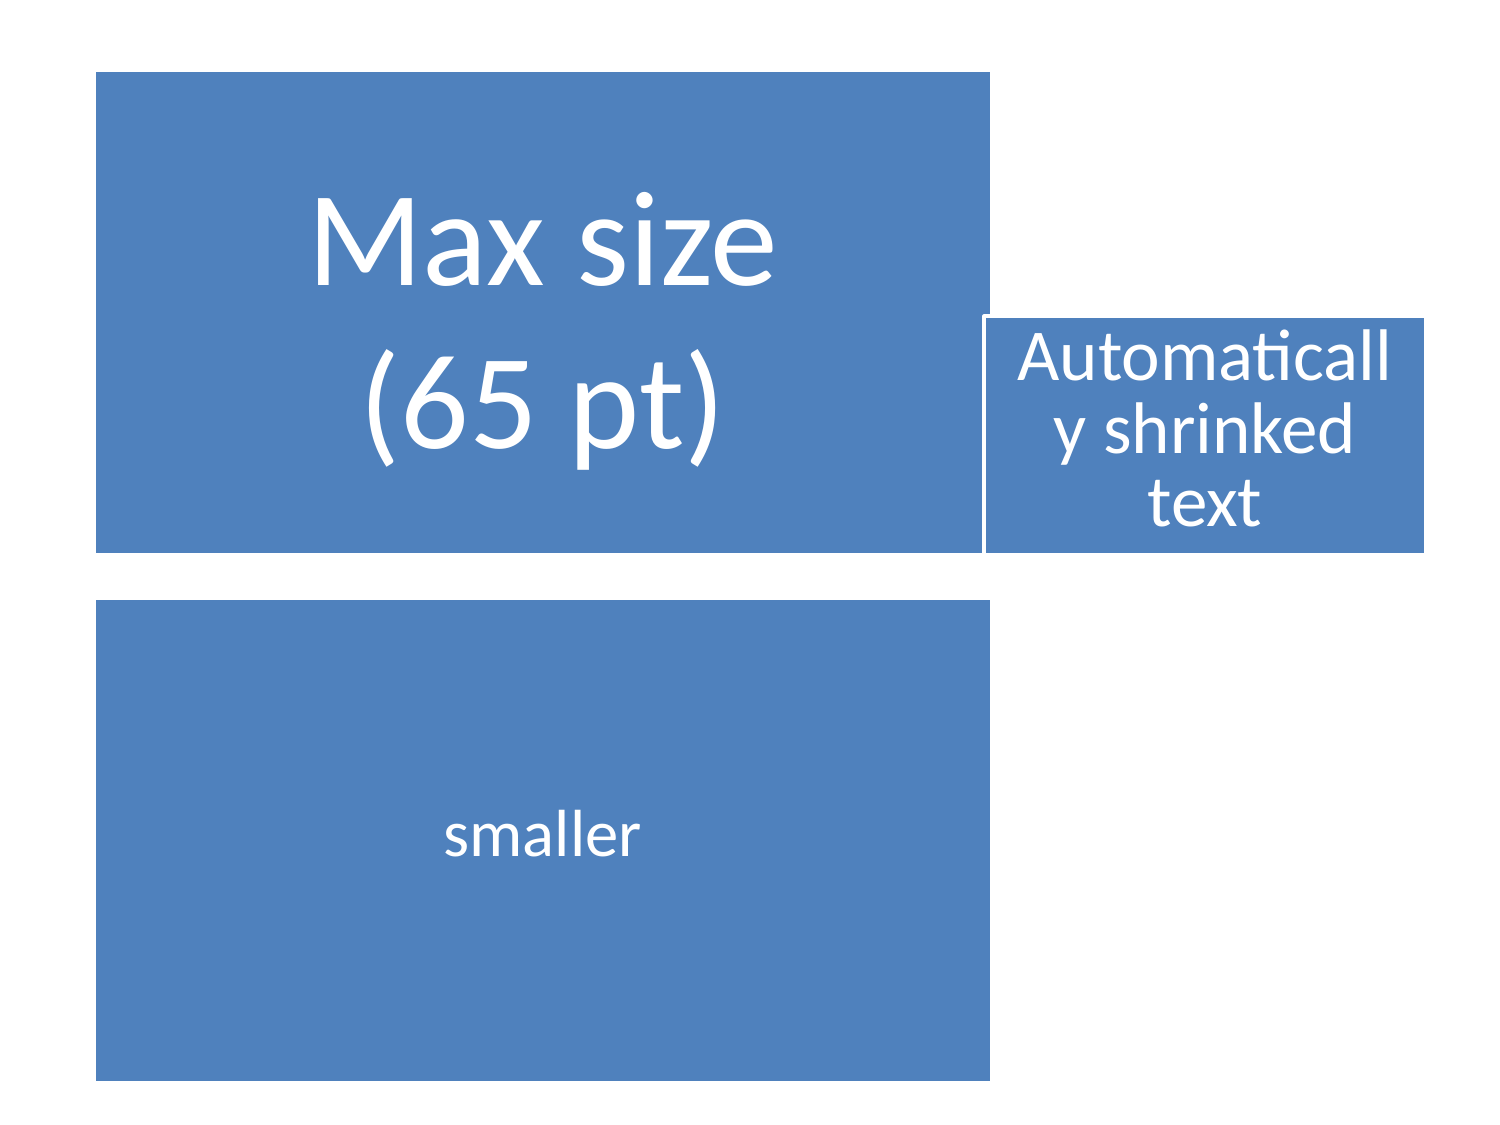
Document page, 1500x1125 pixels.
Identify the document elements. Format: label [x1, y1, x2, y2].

text_box [93, 597, 993, 1055]
text_box [984, 316, 1426, 779]
text_box [93, 70, 993, 528]
